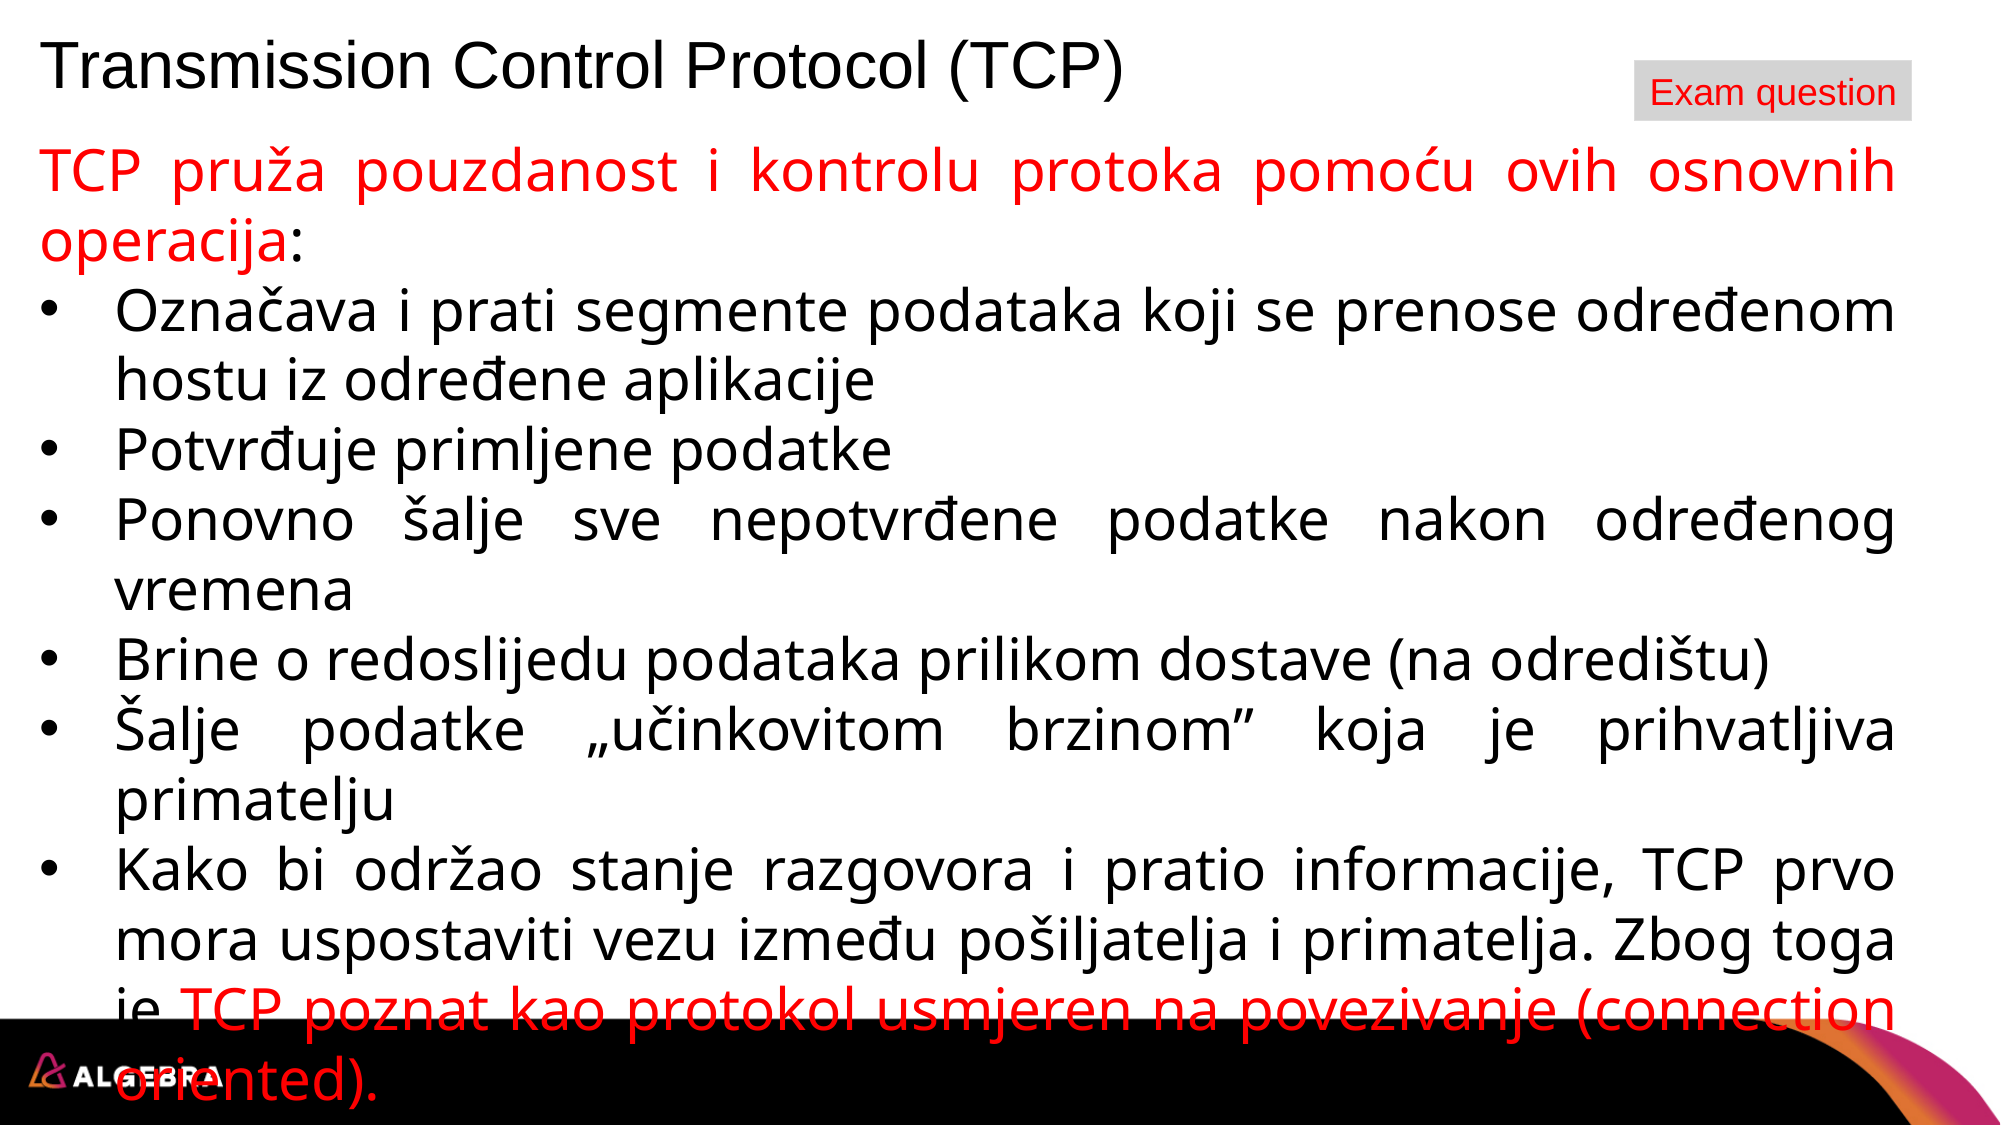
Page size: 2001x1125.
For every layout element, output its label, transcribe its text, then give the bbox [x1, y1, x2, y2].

text_box Exam question [1634, 60, 1912, 121]
text_box TCP pruža pouzdanost i kontrolu protoka pomoću ovih osnovnih operacija: Označava i prati segmente podataka koji se prenose određenom hostu iz određene aplikacije Potvrđuje primljene podatke Ponovno šalje sve nepotvrđene podatke nakon određenog vremena Brine o redoslijedu podataka prilikom dostave (na odredištu) Šalje podatke „učinkovitom brzinom” koja je prihvatljiva primatelju Kako bi održao stanje razgovora i pratio informacije, TCP prvo mora uspostaviti vezu između pošiljatelja i primatelja. Zbog toga je TCP poznat kao protokol usmjeren na povezivanje (connection oriented). [24, 125, 1924, 1120]
picture [0, 0, 2001, 1125]
title Transmission Control Protocol (TCP) [39, 23, 1813, 125]
